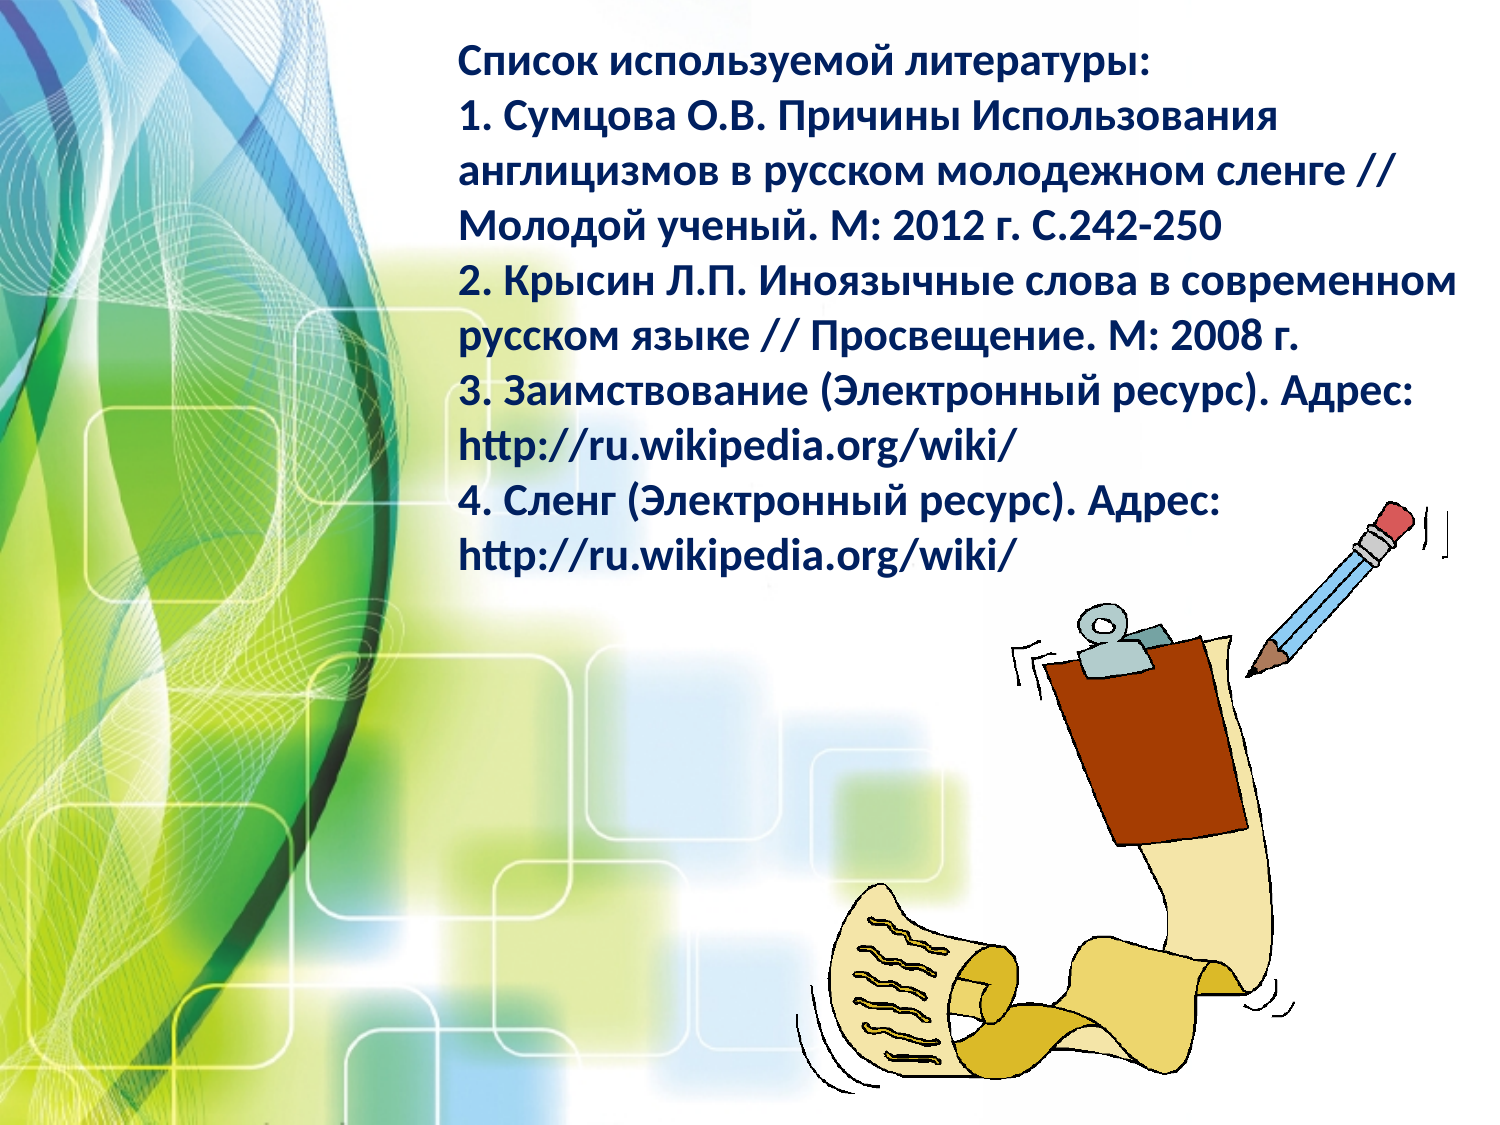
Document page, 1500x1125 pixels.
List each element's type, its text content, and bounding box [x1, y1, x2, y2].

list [796, 500, 1448, 1095]
title Список используемой литературы: 1. Сумцова О.В. Причины Использования англицизмов в русском молодежном сленге // Молодой ученый. М: 2012 г. С.242-250 2. Крысин Л.П. Иноязычные слова в современном русском языке // Просвещение. М: 2008 г. 3. Заимствование (Электронный ресурс). Адрес: http://ru.wikipedia.org/wiki/ 4. Сленг (Электронный ресурс). Адрес: http://ru.wikipedia.org/wiki/ [442, 210, 1500, 399]
